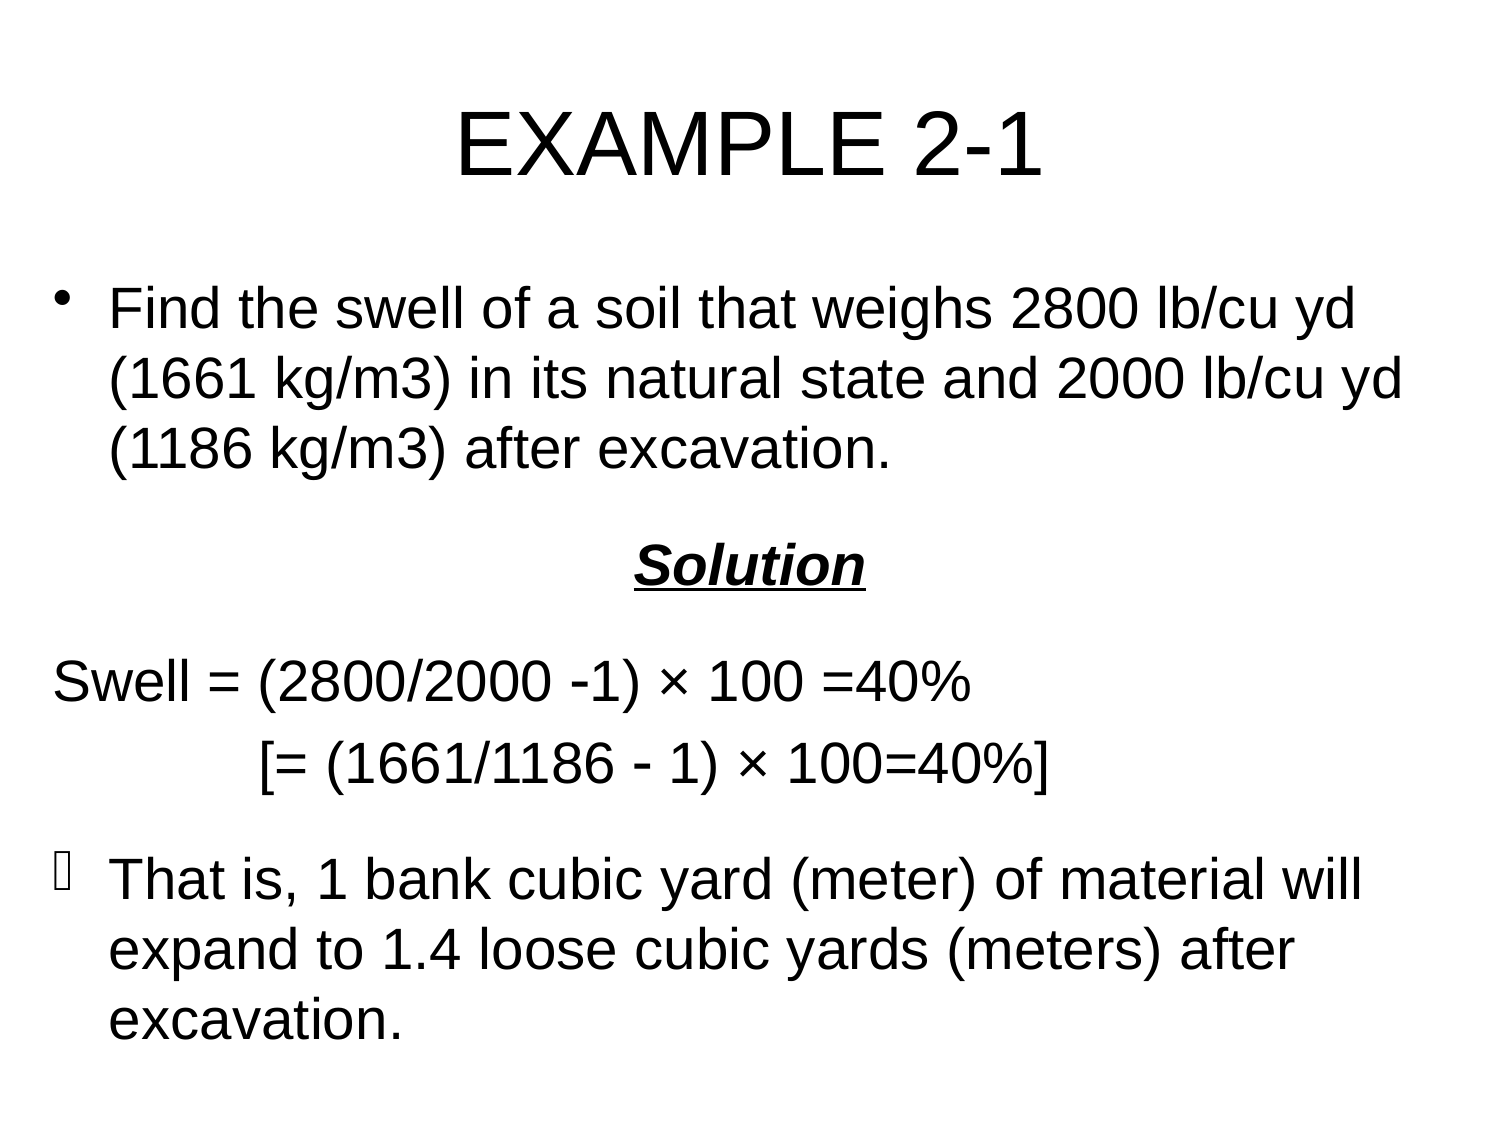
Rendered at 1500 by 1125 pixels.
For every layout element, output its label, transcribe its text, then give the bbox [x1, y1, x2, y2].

title EXAMPLE 2-1 [74, 44, 1426, 233]
list Find the swell of a soil that weighs 2800 lb/cu yd (1661 kg/m3) in its natural state and 2000 lb/cu yd (1186 kg/m3) after excavation. Solution Swell = (2800/2000 1) × 100 =40% [= (1661/1186  1) × 100=40%] That is, 1 bank cubic yard (meter) of material will expand to 1.4 loose cubic yards (meters) after excavation. [37, 262, 1463, 1076]
